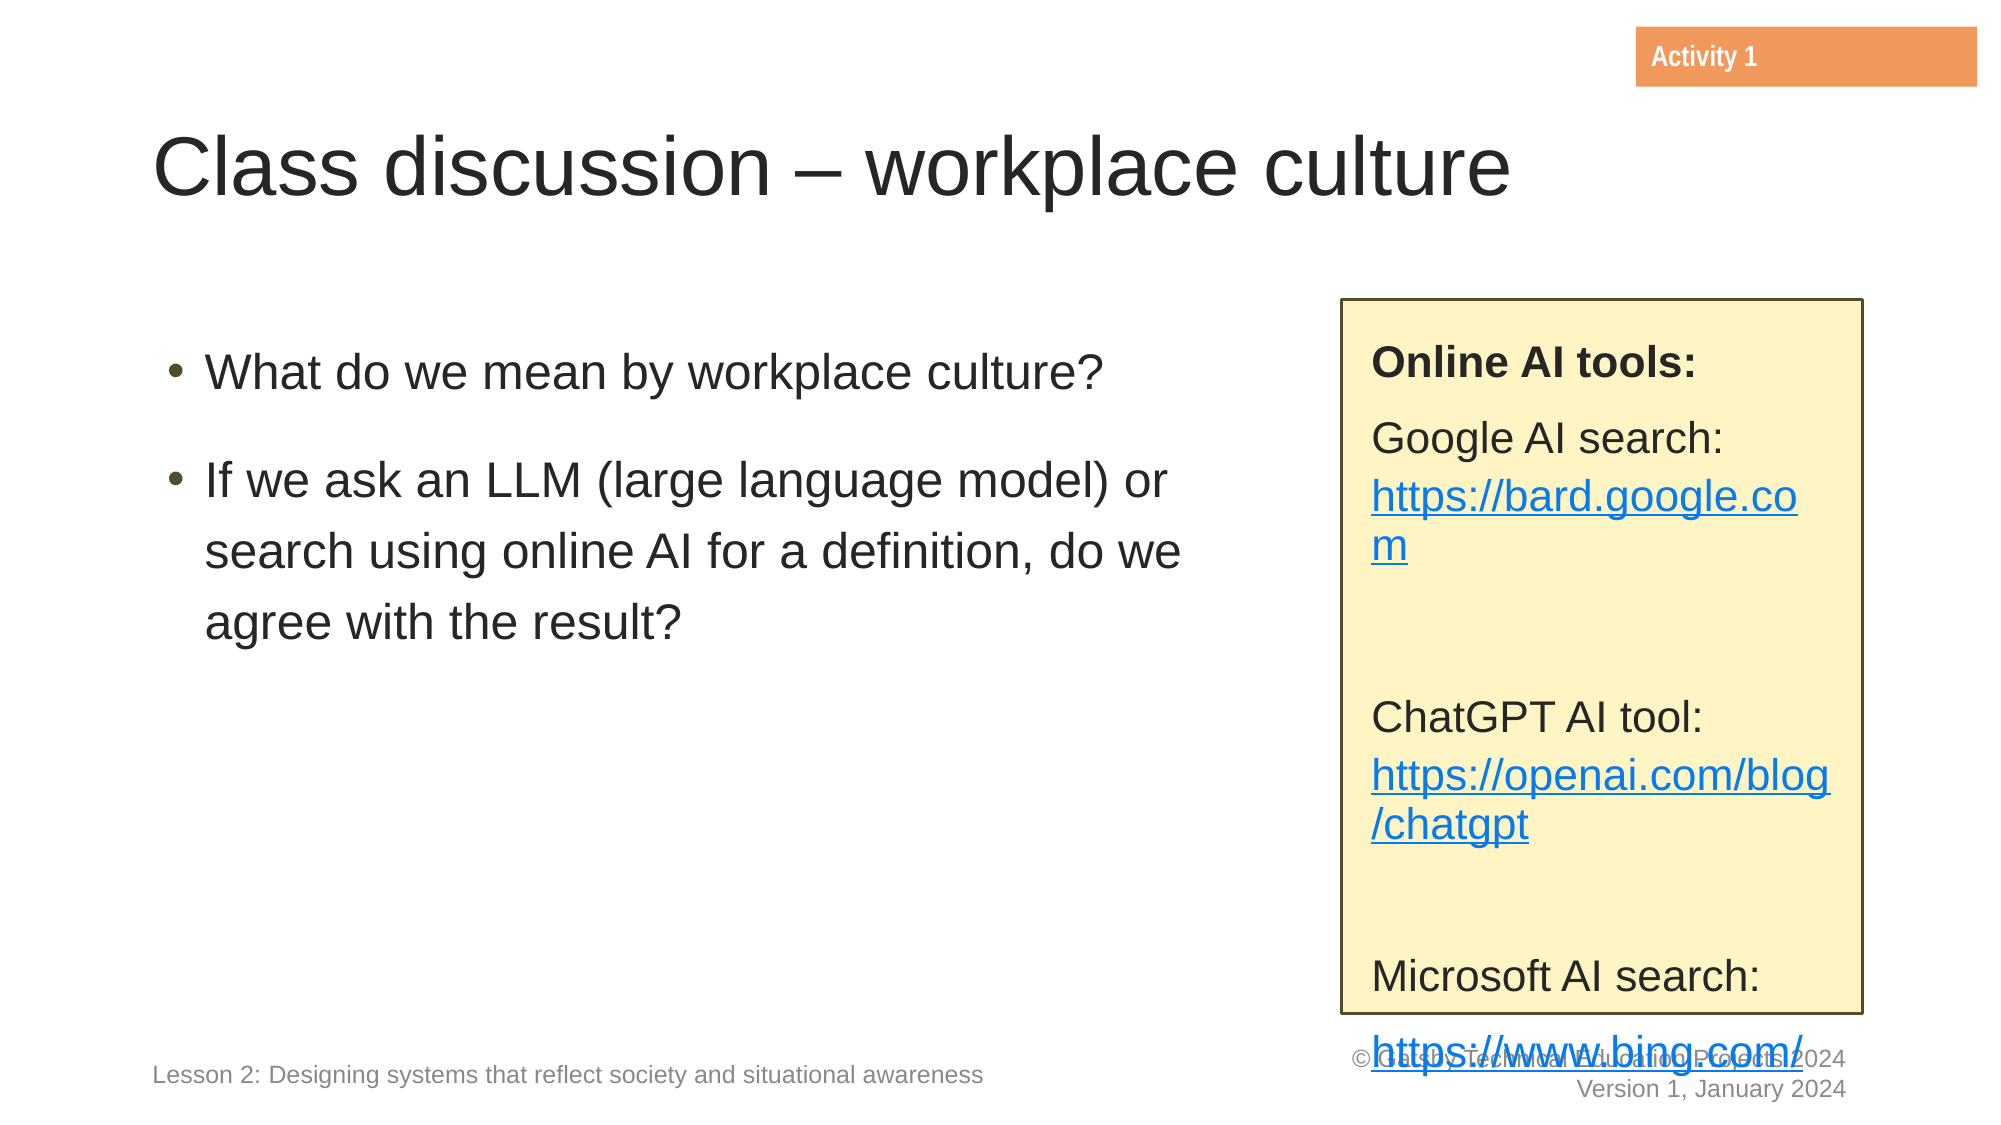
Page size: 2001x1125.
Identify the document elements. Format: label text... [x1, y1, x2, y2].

list Lesson 2: Designing systems that reflect society and situational awareness [137, 1042, 1024, 1103]
list Online AI tools: Google AI search: https://bard.google.com ChatGPT AI tool: https://openai.com/blog/chatgpt Microsoft AI search: https://www.bing.com/ [1340, 298, 1864, 1015]
list Activity 1 [1636, 26, 1978, 87]
list What do we mean by workplace culture? If we ask an LLM (large language model) or search using online AI for a definition, do we agree with the result? [137, 299, 1300, 1014]
title Class discussion – workplace culture [137, 59, 1863, 278]
